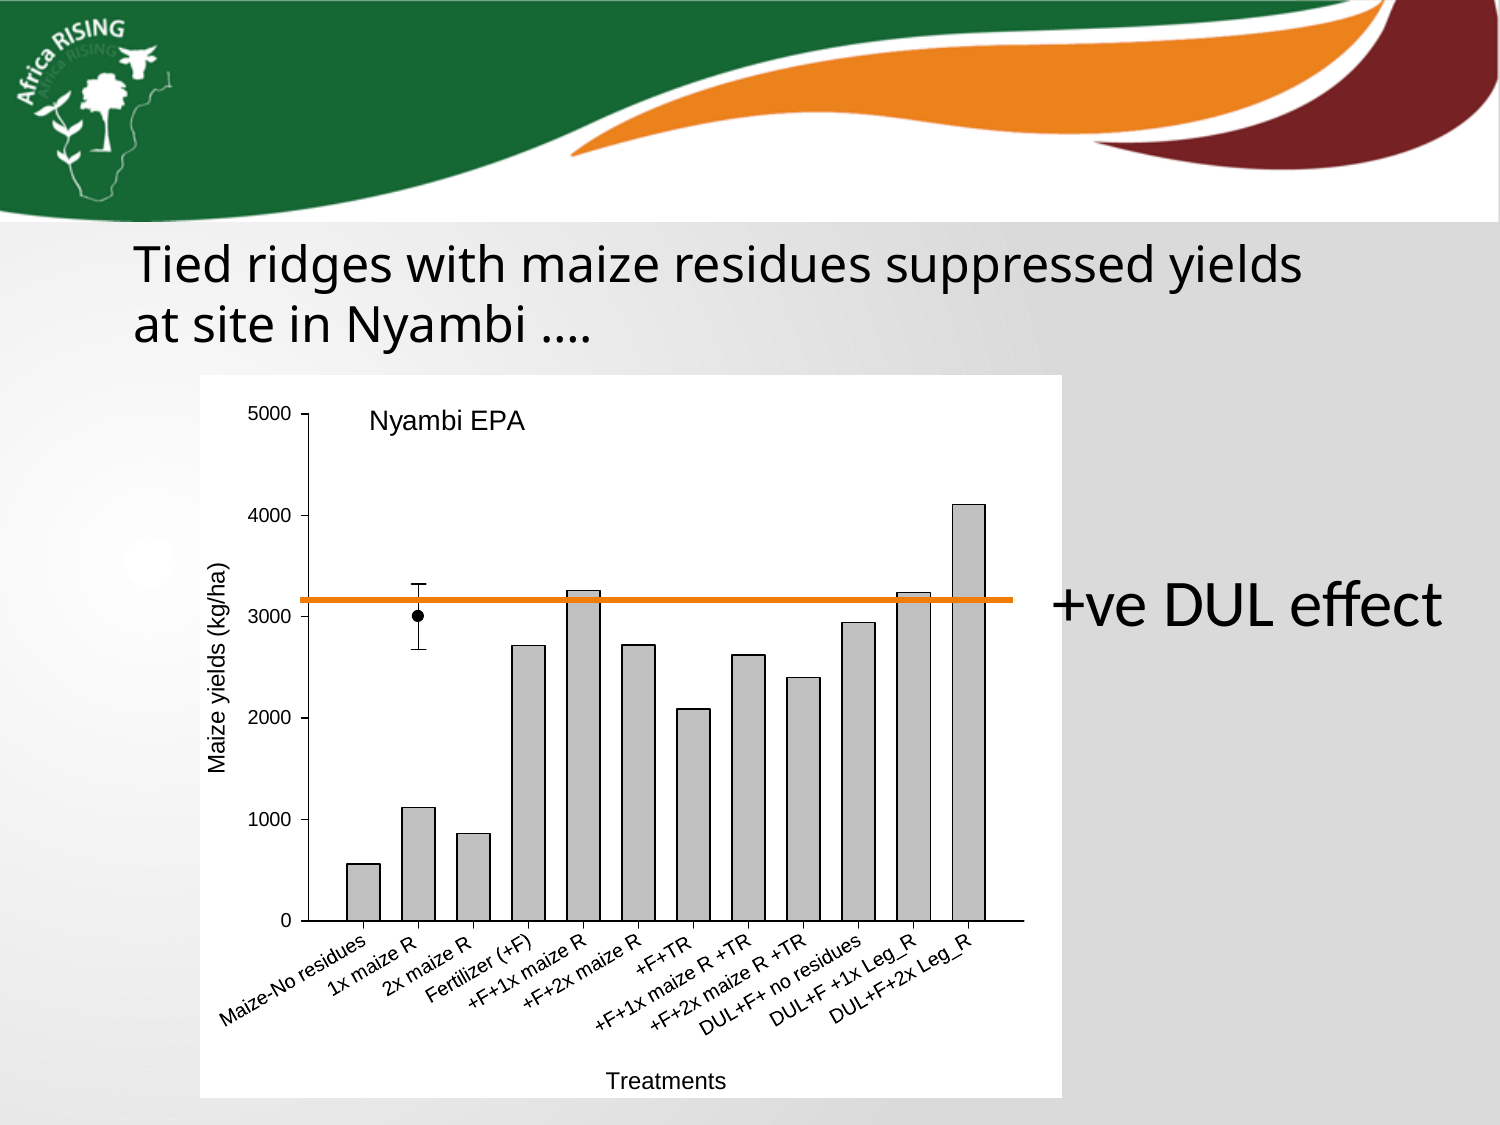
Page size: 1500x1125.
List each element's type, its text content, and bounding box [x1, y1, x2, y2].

picture [199, 374, 1063, 1098]
list Tied ridges with maize residues suppressed yields at site in Nyambi …. [99, 224, 1375, 363]
picture [0, 0, 1499, 222]
text_box +ve DUL effect [1074, 551, 1500, 647]
